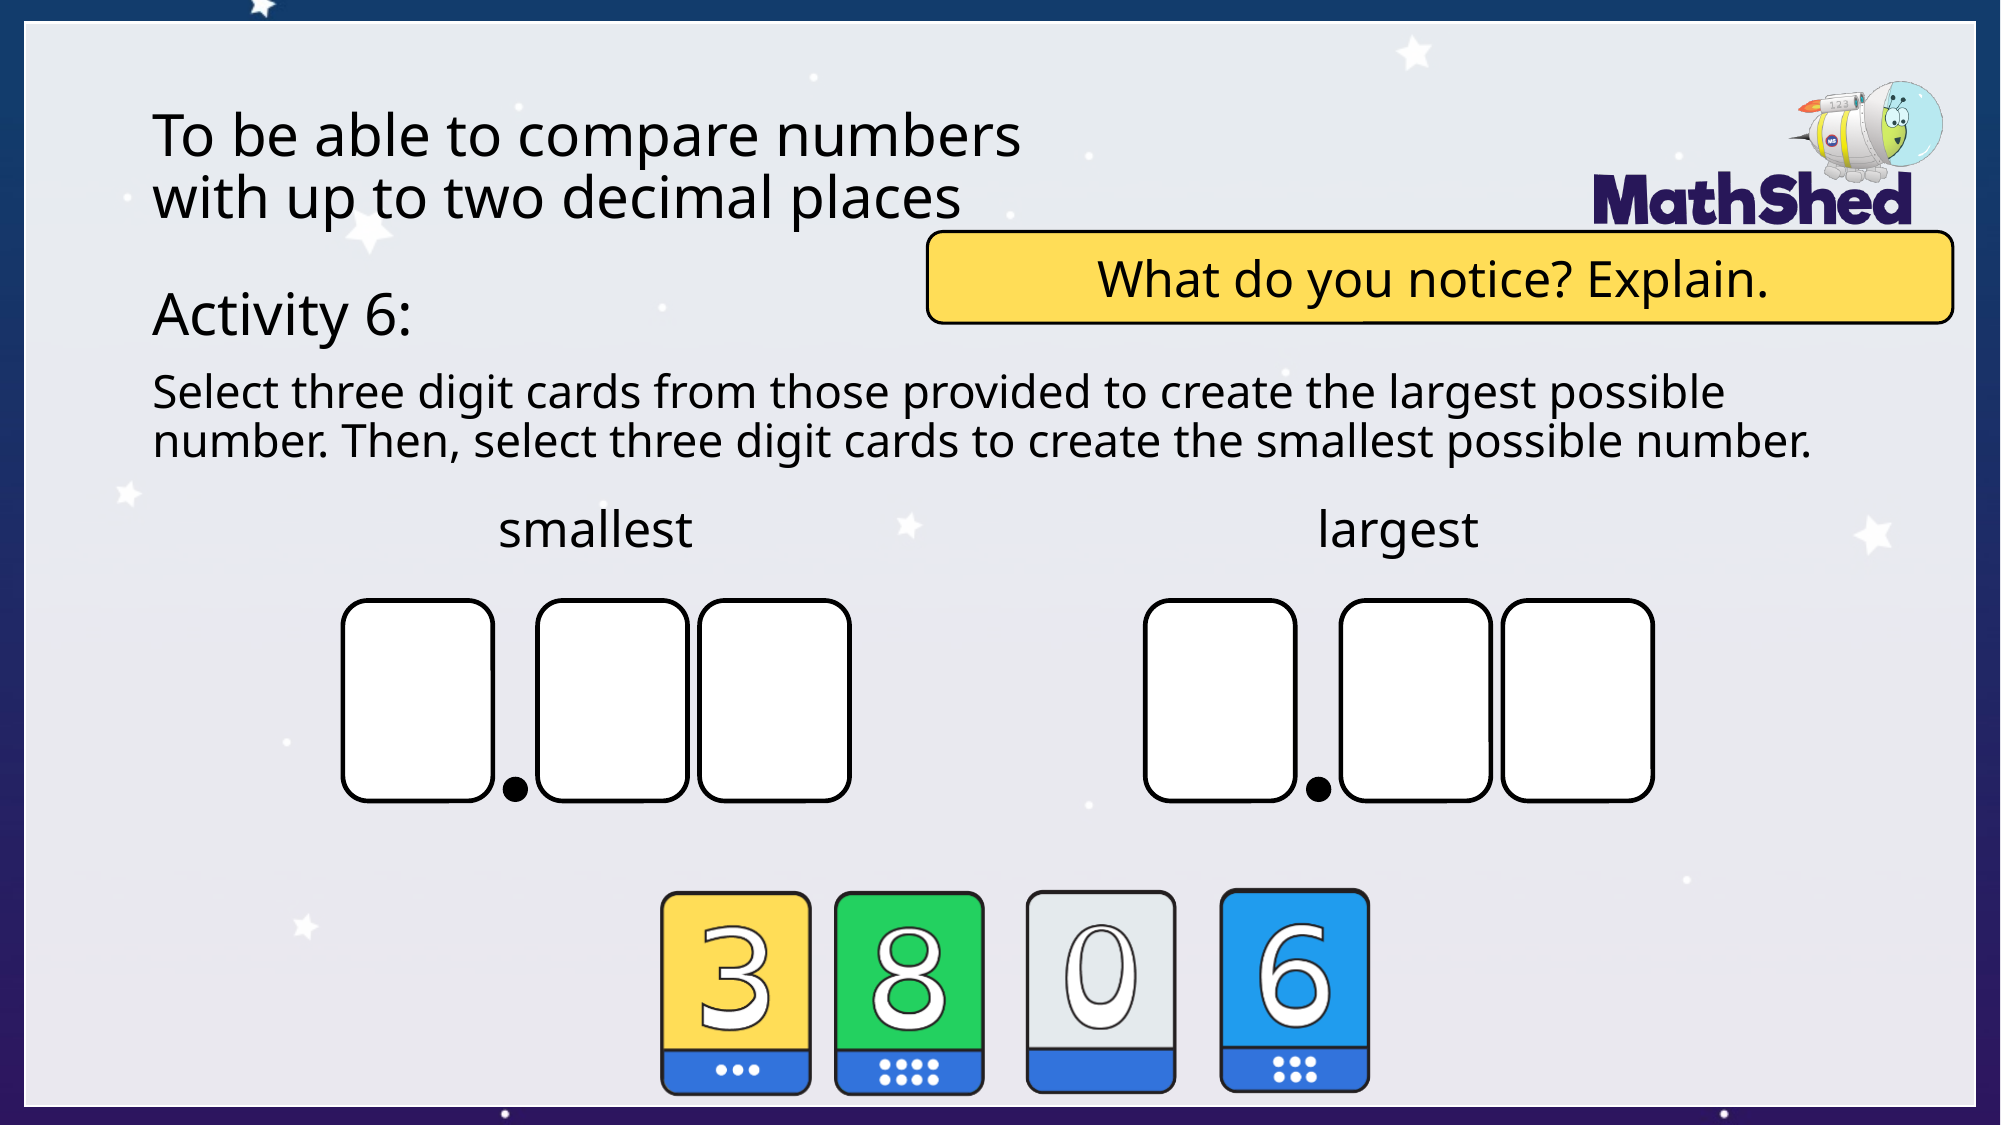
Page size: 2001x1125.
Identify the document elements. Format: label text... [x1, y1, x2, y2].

title To be able to compare numbers with up to two decimal places [137, 59, 1578, 277]
list Activity 6: Select three digit cards from those provided to create the largest possible number. Then, select three digit cards to create the smallest possible number. [137, 277, 1863, 992]
text_box largest [1144, 480, 1653, 575]
text_box What do you notice? Explain. [926, 230, 1954, 325]
text_box [502, 776, 528, 803]
text_box [1144, 599, 1297, 802]
text_box [1339, 599, 1492, 802]
text_box [1306, 776, 1332, 803]
text_box [536, 599, 689, 802]
text_box [698, 599, 851, 802]
text_box smallest [341, 480, 851, 575]
text_box [1501, 599, 1654, 802]
picture [0, 0, 2001, 1125]
